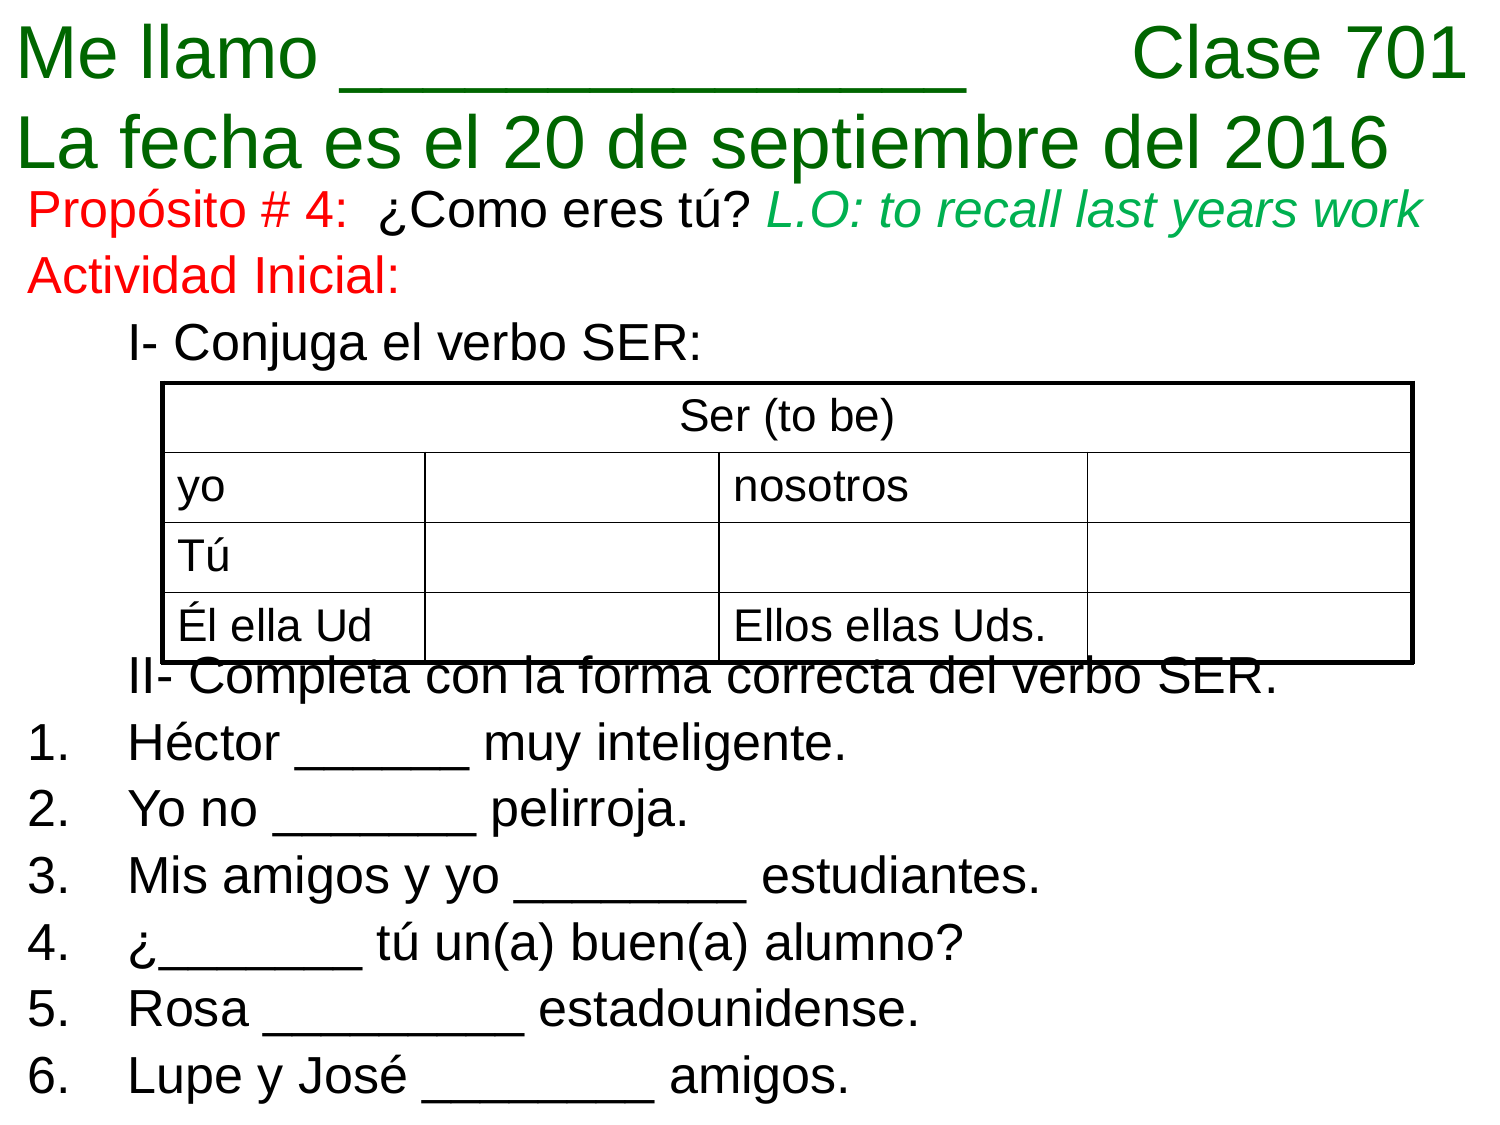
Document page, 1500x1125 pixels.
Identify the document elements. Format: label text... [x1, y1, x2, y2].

text_box [722, 593, 753, 654]
list Propósito # 4: ¿Como eres tú? L.O: to recall last years work Actividad Inicial: I- Conjuga el verbo SER: II- Completa con la forma correcta del verbo SER. Héctor ______ muy inteligente. Yo no _______ pelirroja. Mis amigos y yo ________ estudiantes. ¿_______ tú un(a) buen(a) alumno? Rosa _________ estadounidense. Lupe y José ________ amigos. [12, 174, 1500, 1125]
title Me llamo _______________ Clase 701 La fecha es el 20 de septiembre del 2016 [0, 0, 1500, 188]
